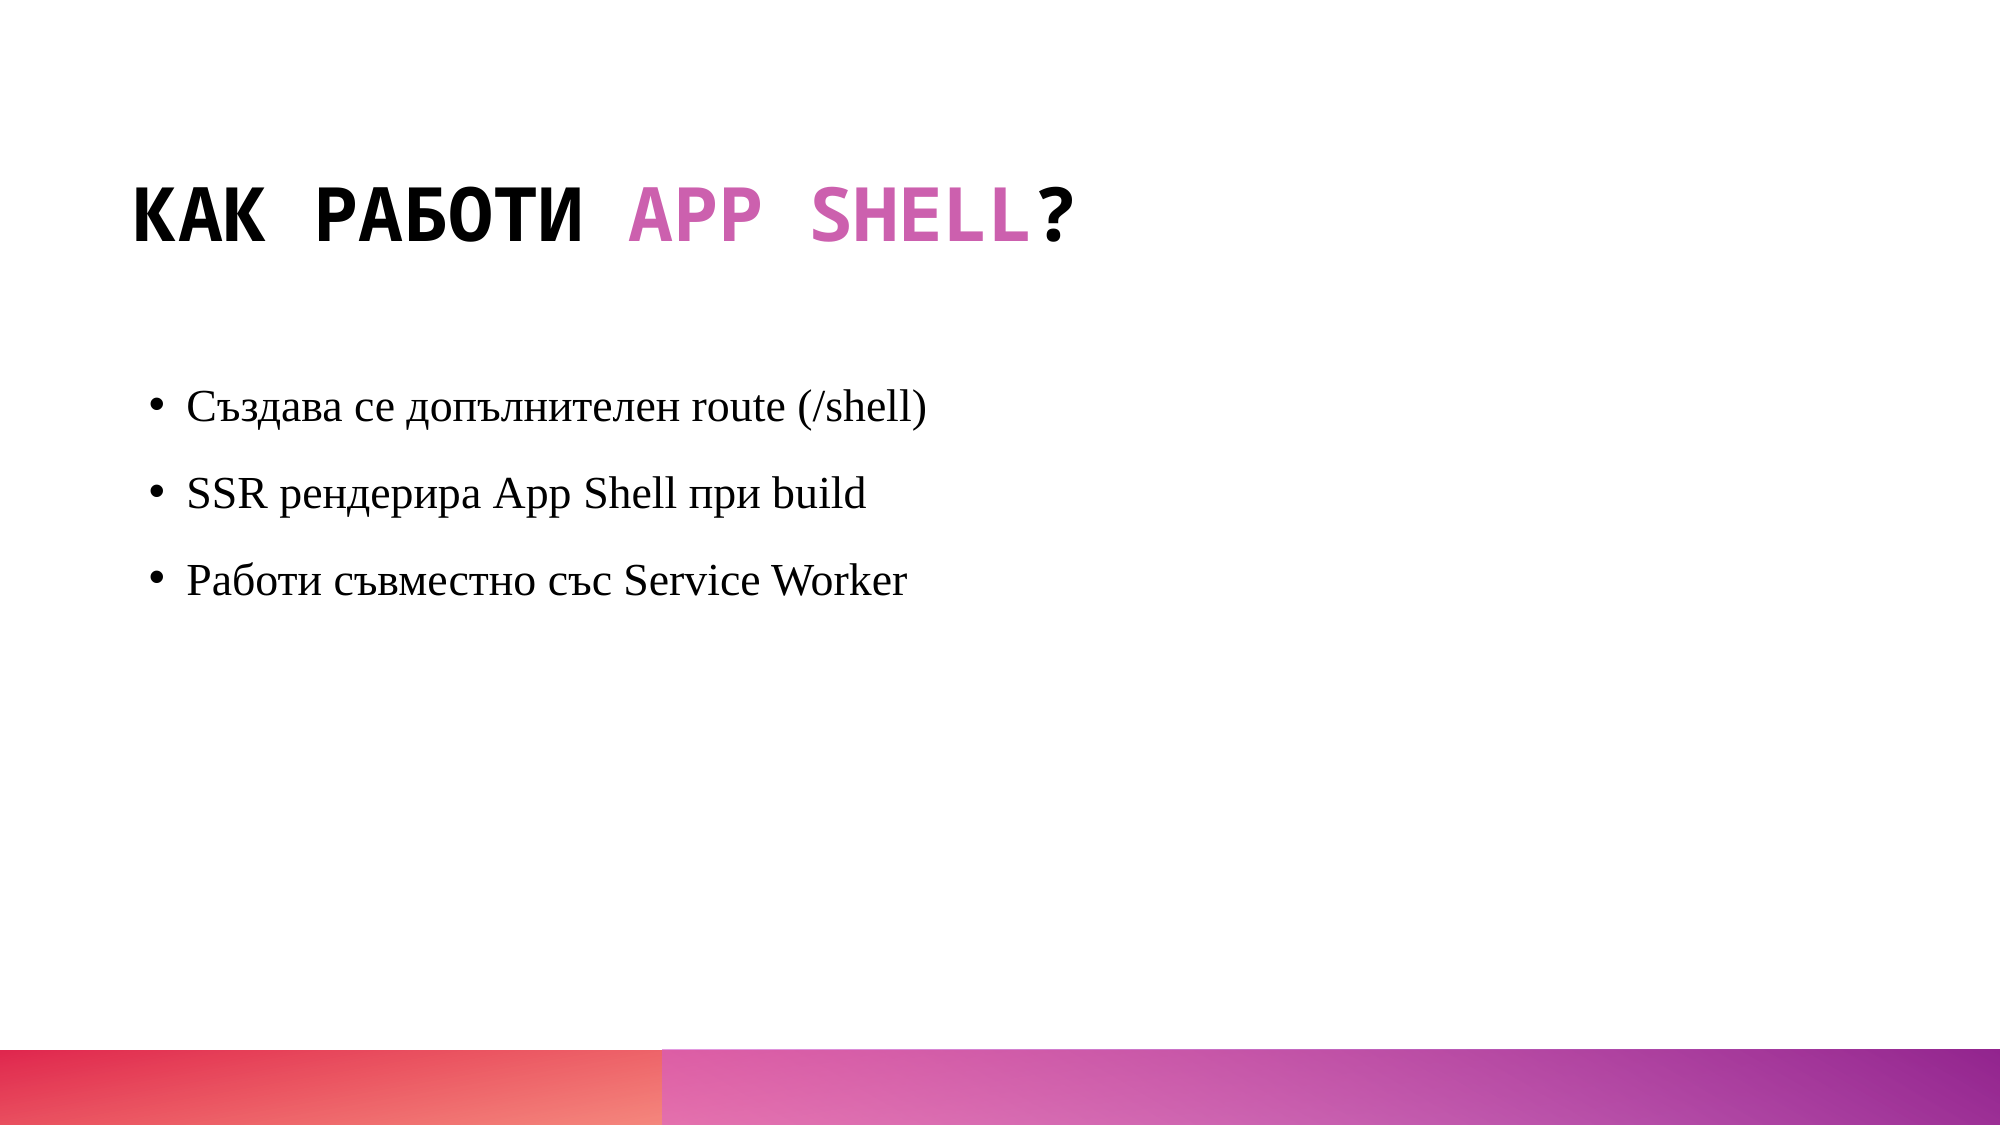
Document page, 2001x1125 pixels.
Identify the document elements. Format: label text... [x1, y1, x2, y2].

title КАК РАБОТИ APP SHELL? [133, 54, 1814, 257]
list Създава се допълнителен route (/shell) SSR рендерира App Shell при build Работи съвместно със Service Worker [133, 357, 1814, 638]
